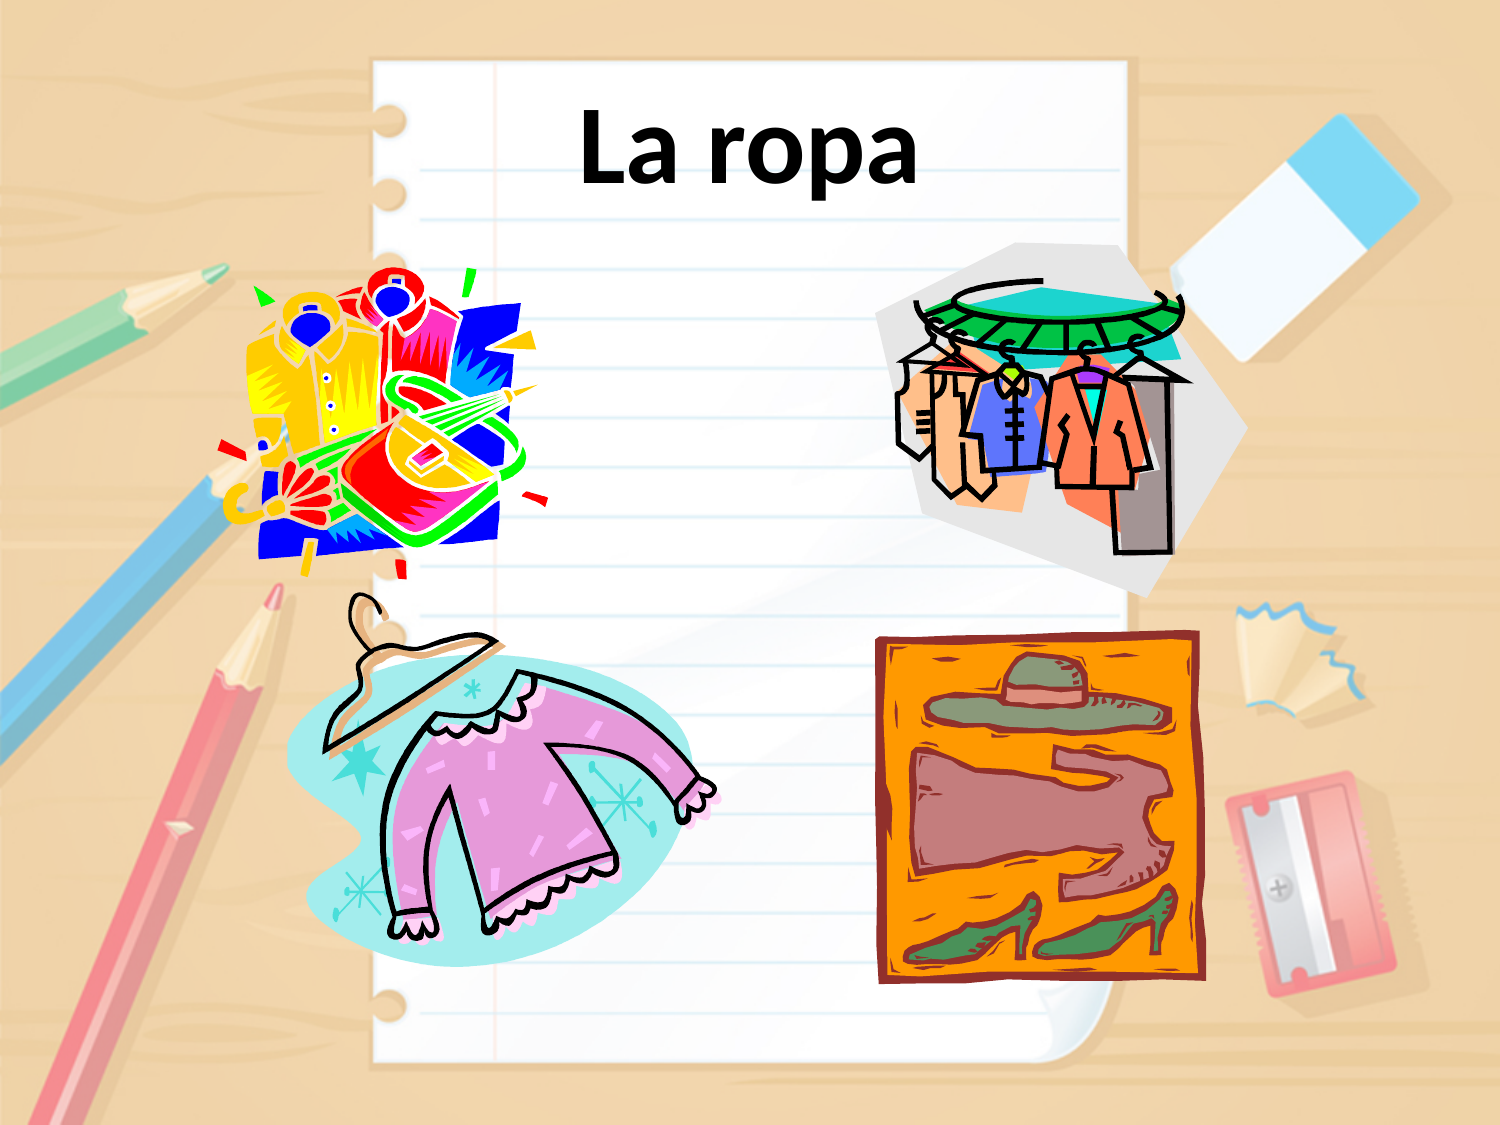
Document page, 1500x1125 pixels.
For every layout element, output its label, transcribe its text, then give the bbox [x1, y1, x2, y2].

title La ropa [75, 45, 1425, 233]
picture [874, 624, 1212, 990]
picture [874, 237, 1254, 604]
picture [287, 587, 727, 973]
picture [212, 262, 554, 585]
